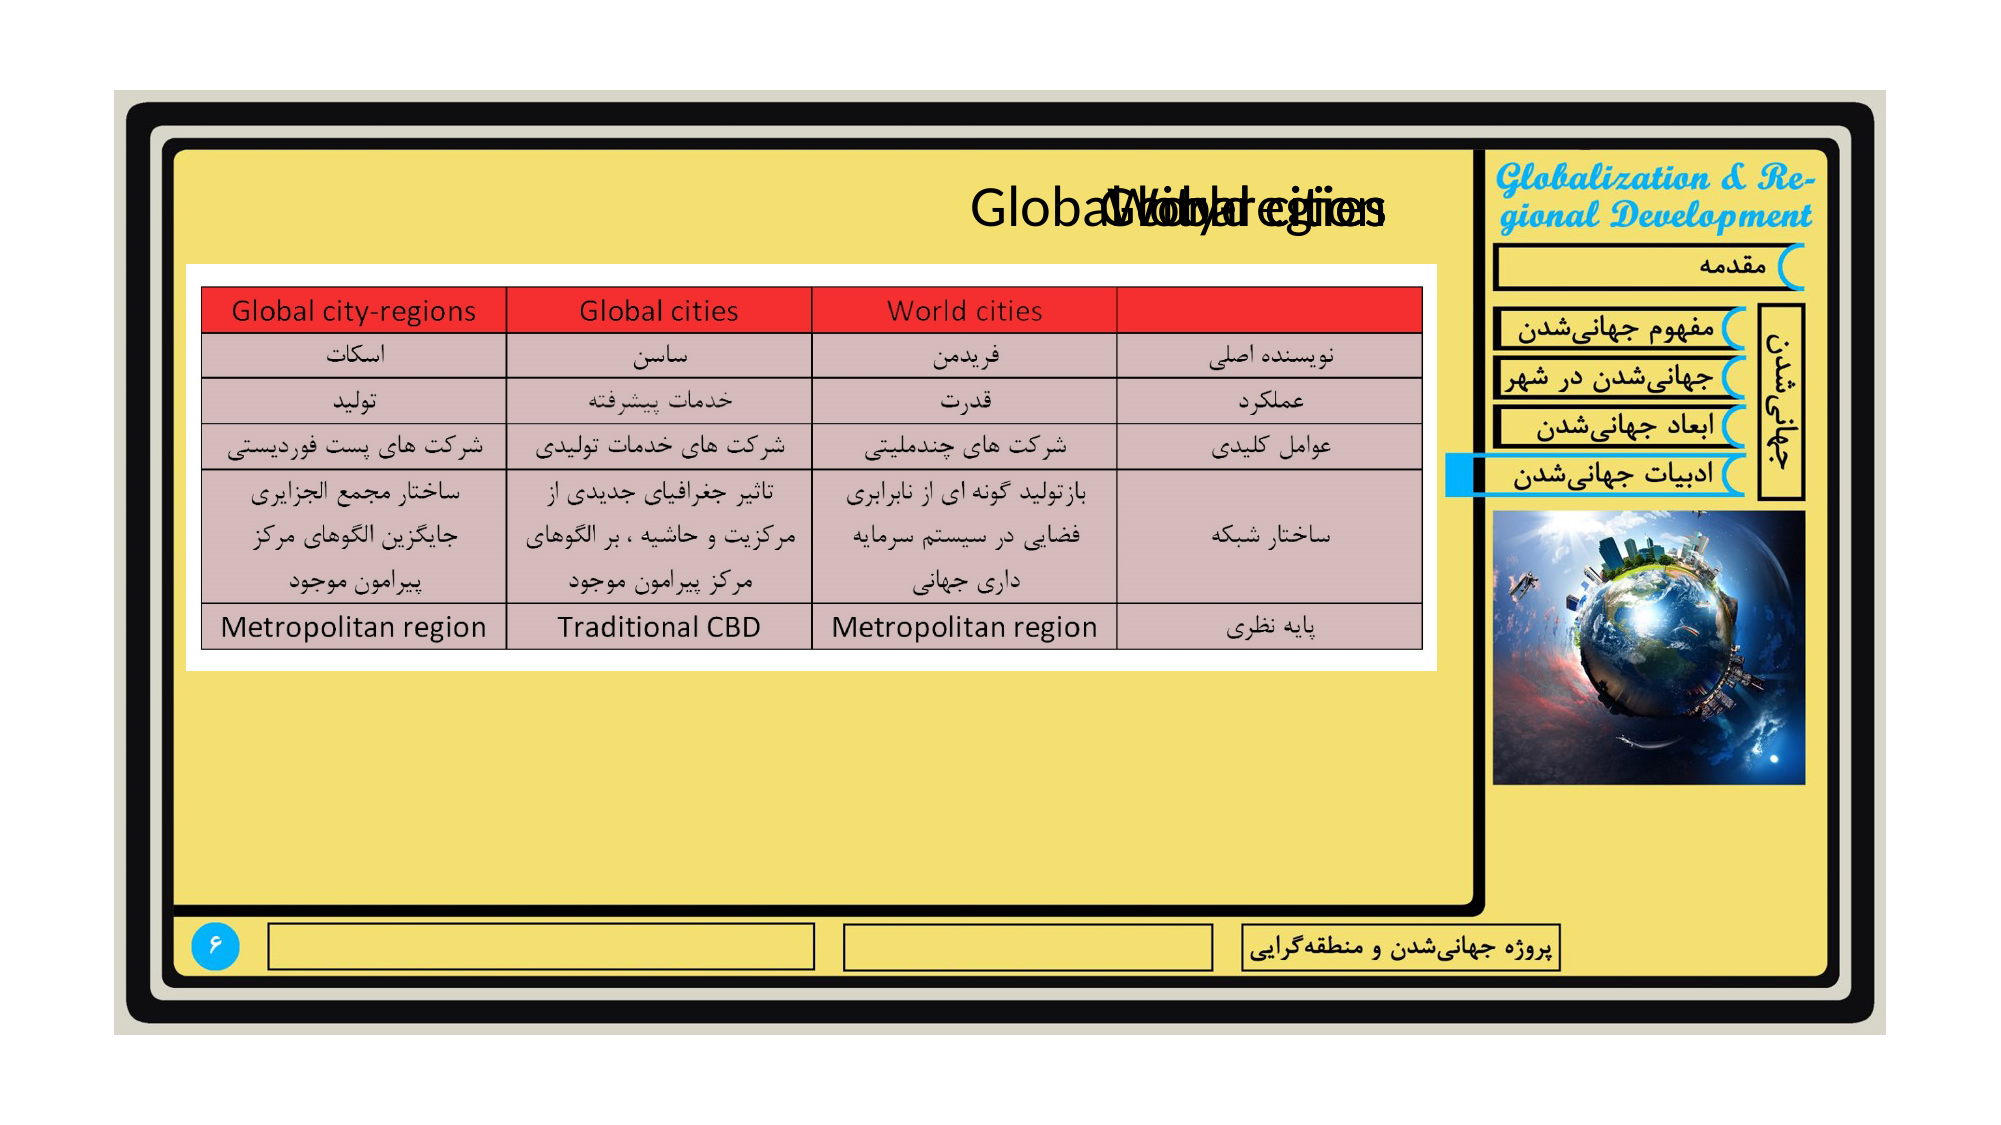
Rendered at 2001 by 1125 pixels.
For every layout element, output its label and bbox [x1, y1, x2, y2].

picture [114, 90, 1886, 1035]
